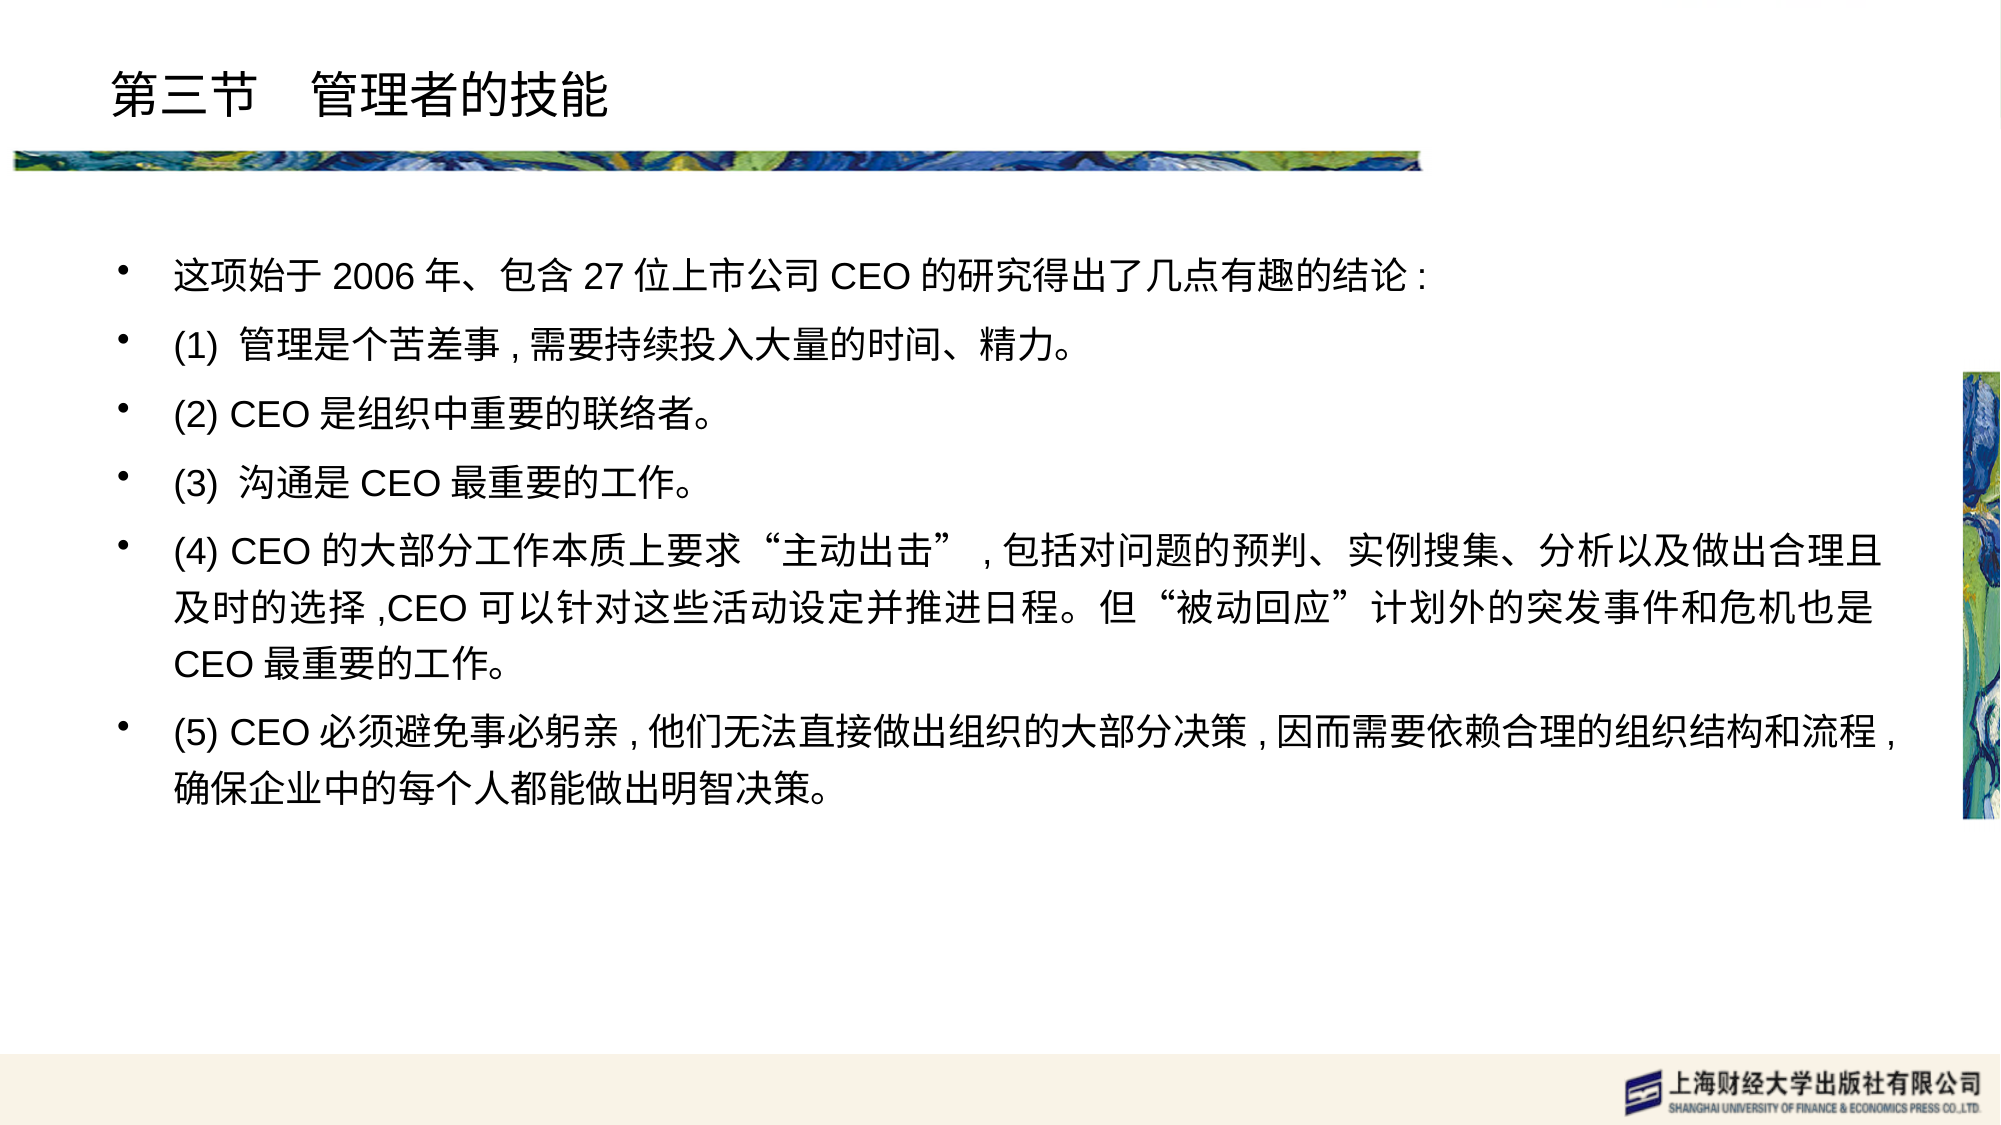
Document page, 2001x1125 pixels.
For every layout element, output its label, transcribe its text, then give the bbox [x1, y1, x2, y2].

picture [0, 0, 2001, 1125]
list 这项始于2006年、包含27位上市公司CEO的研究得出了几点有趣的结论: (1) 管理是个苦差事,需要持续投入大量的时间、精力。 (2) CEO是组织中重要的联络者。 (3) 沟通是CEO最重要的工作。 (4) CEO的大部分工作本质上要求“主动出击”,包括对问题的预判、实例搜集、分析以及做出合理且及时的选择,CEO可以针对这些活动设定并推进日程。但“被动回应”计划外的突发事件和危机也是CEO最重要的工作。 (5) CEO必须避免事必躬亲,他们无法直接做出组织的大部分决策,因而需要依赖合理的组织结构和流程,确保企业中的每个人都能做出明智决策。 [102, 233, 1898, 1032]
title 第三节 管理者的技能 [94, 42, 1451, 146]
